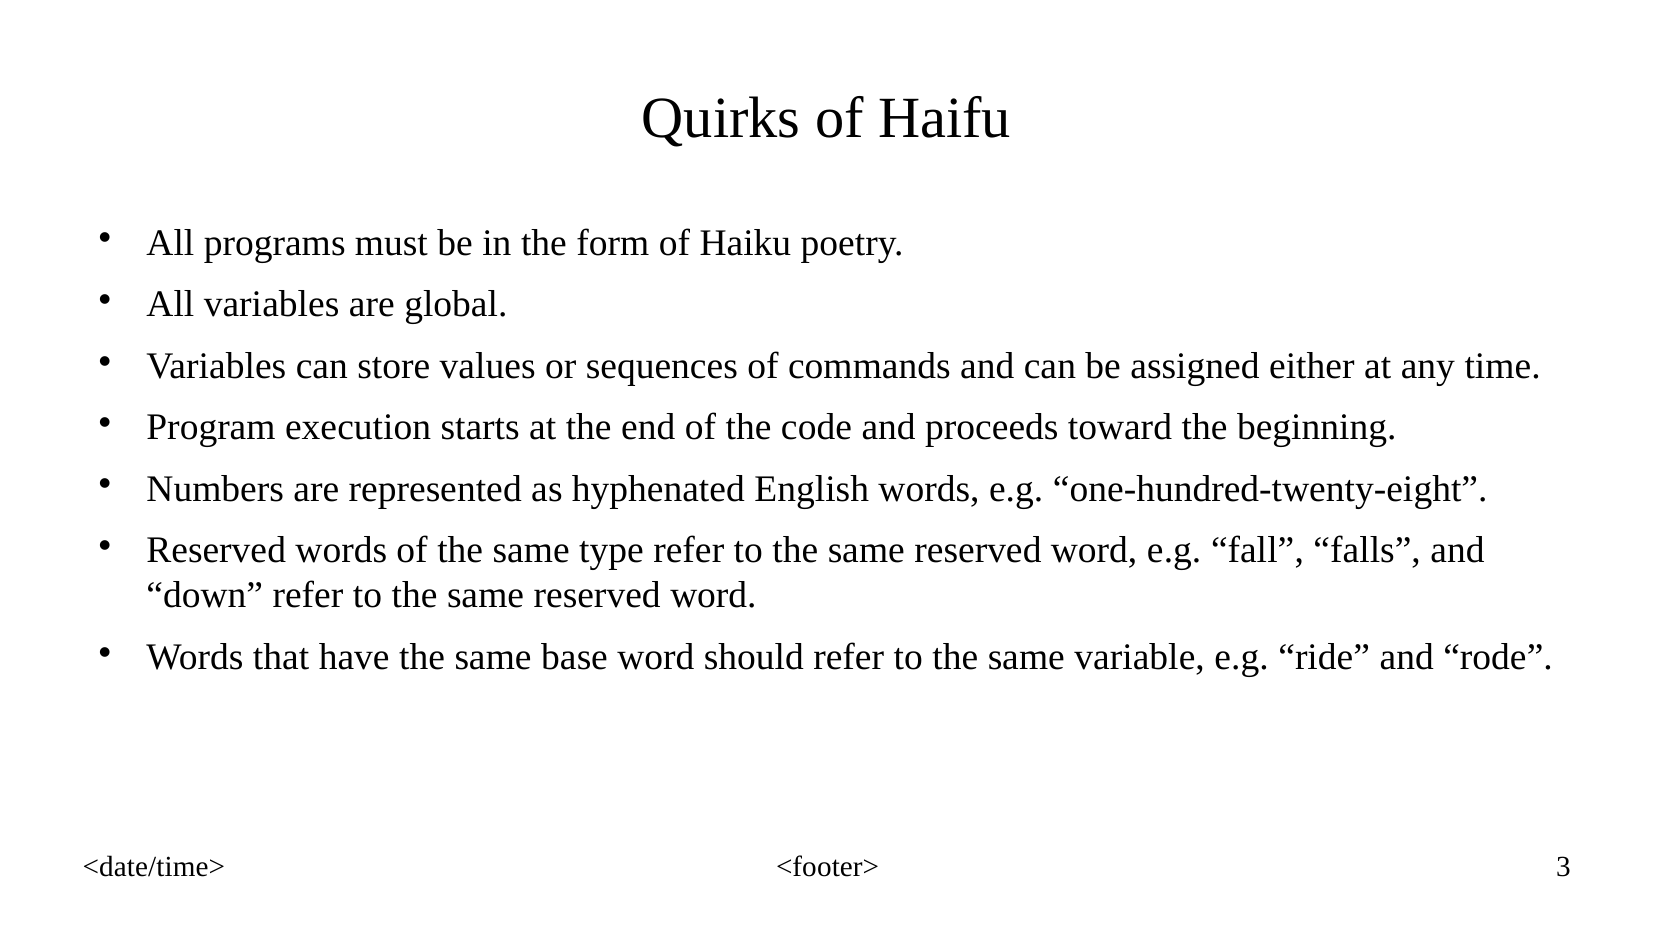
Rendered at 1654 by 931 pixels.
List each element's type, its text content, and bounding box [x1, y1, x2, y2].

text_box Quirks of Haifu [82, 37, 1571, 193]
text_box All programs must be in the form of Haiku poetry. All variables are global. Variables can store values or sequences of commands and can be assigned either at any time. Program execution starts at the end of the code and proceeds toward the beginning. Numbers are represented as hyphenated English words, e.g. “one-hundred-twenty-eight”. Reserved words of the same type refer to the same reserved word, e.g. “fall”, “falls”, and “down” refer to the same reserved word. Words that have the same base word should refer to the same variable, e.g. “ride” and “rode”. [82, 217, 1571, 758]
